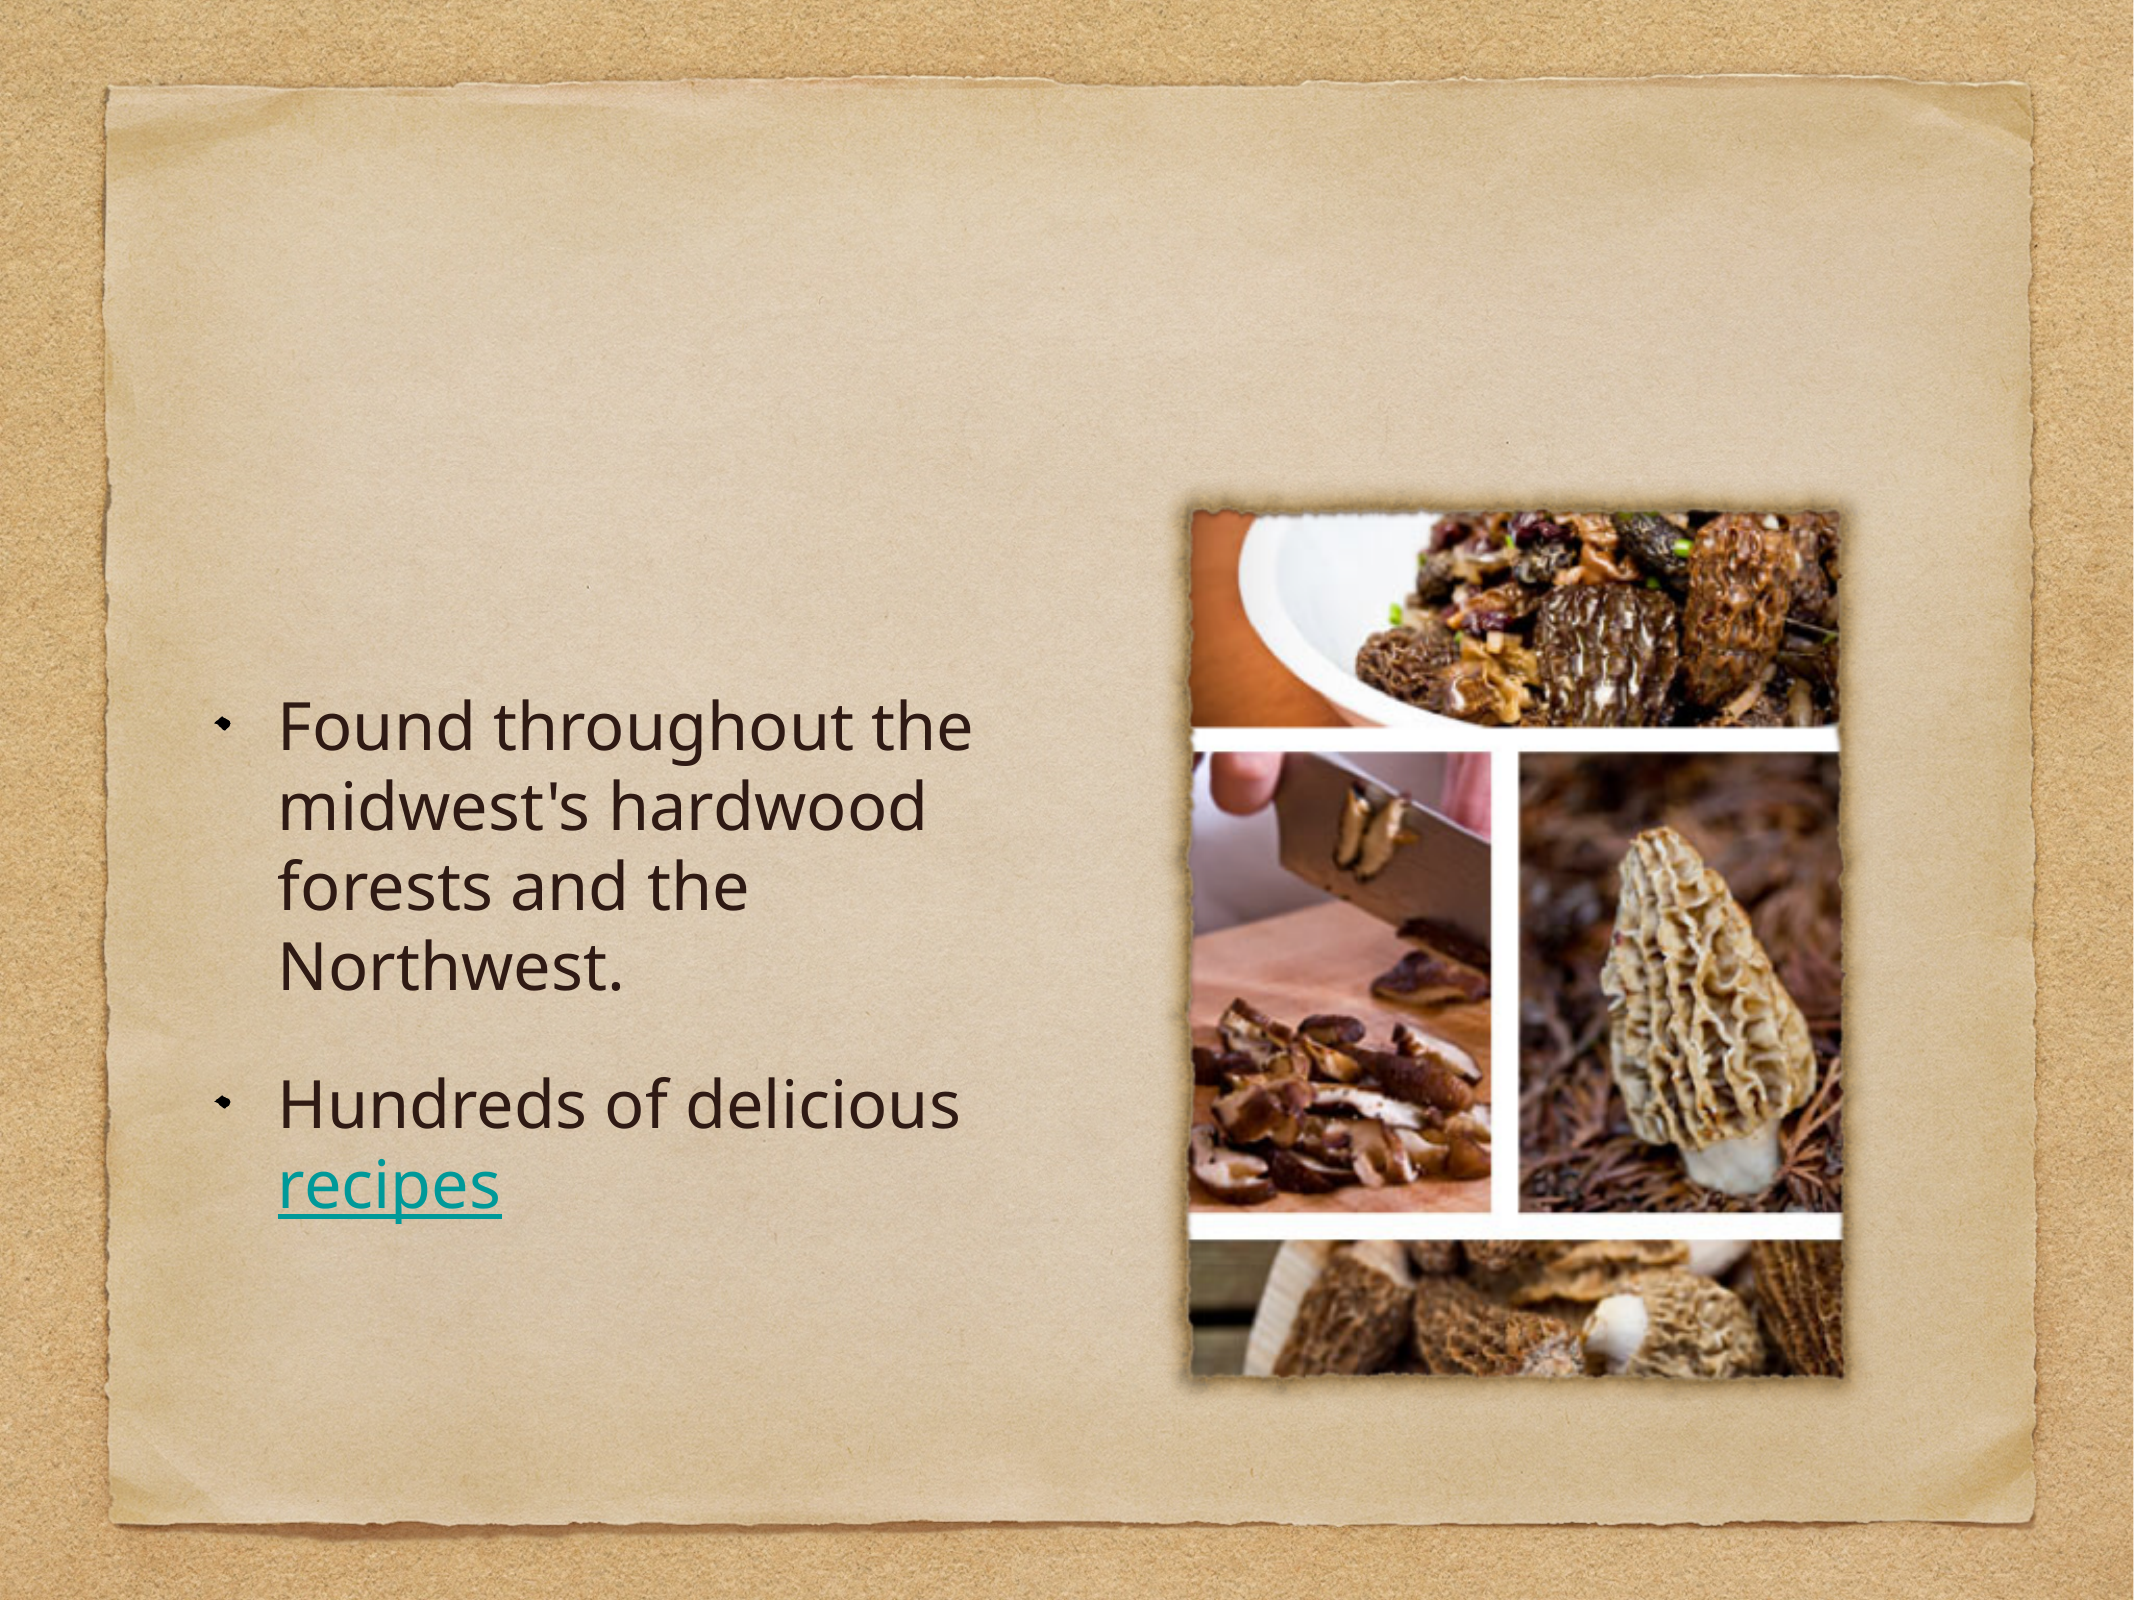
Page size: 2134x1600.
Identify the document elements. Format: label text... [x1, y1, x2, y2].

picture [0, 0, 2134, 1600]
list Found throughout the midwest's hardwood forests and the Northwest. Hundreds of delicious recipes [205, 478, 1020, 1438]
